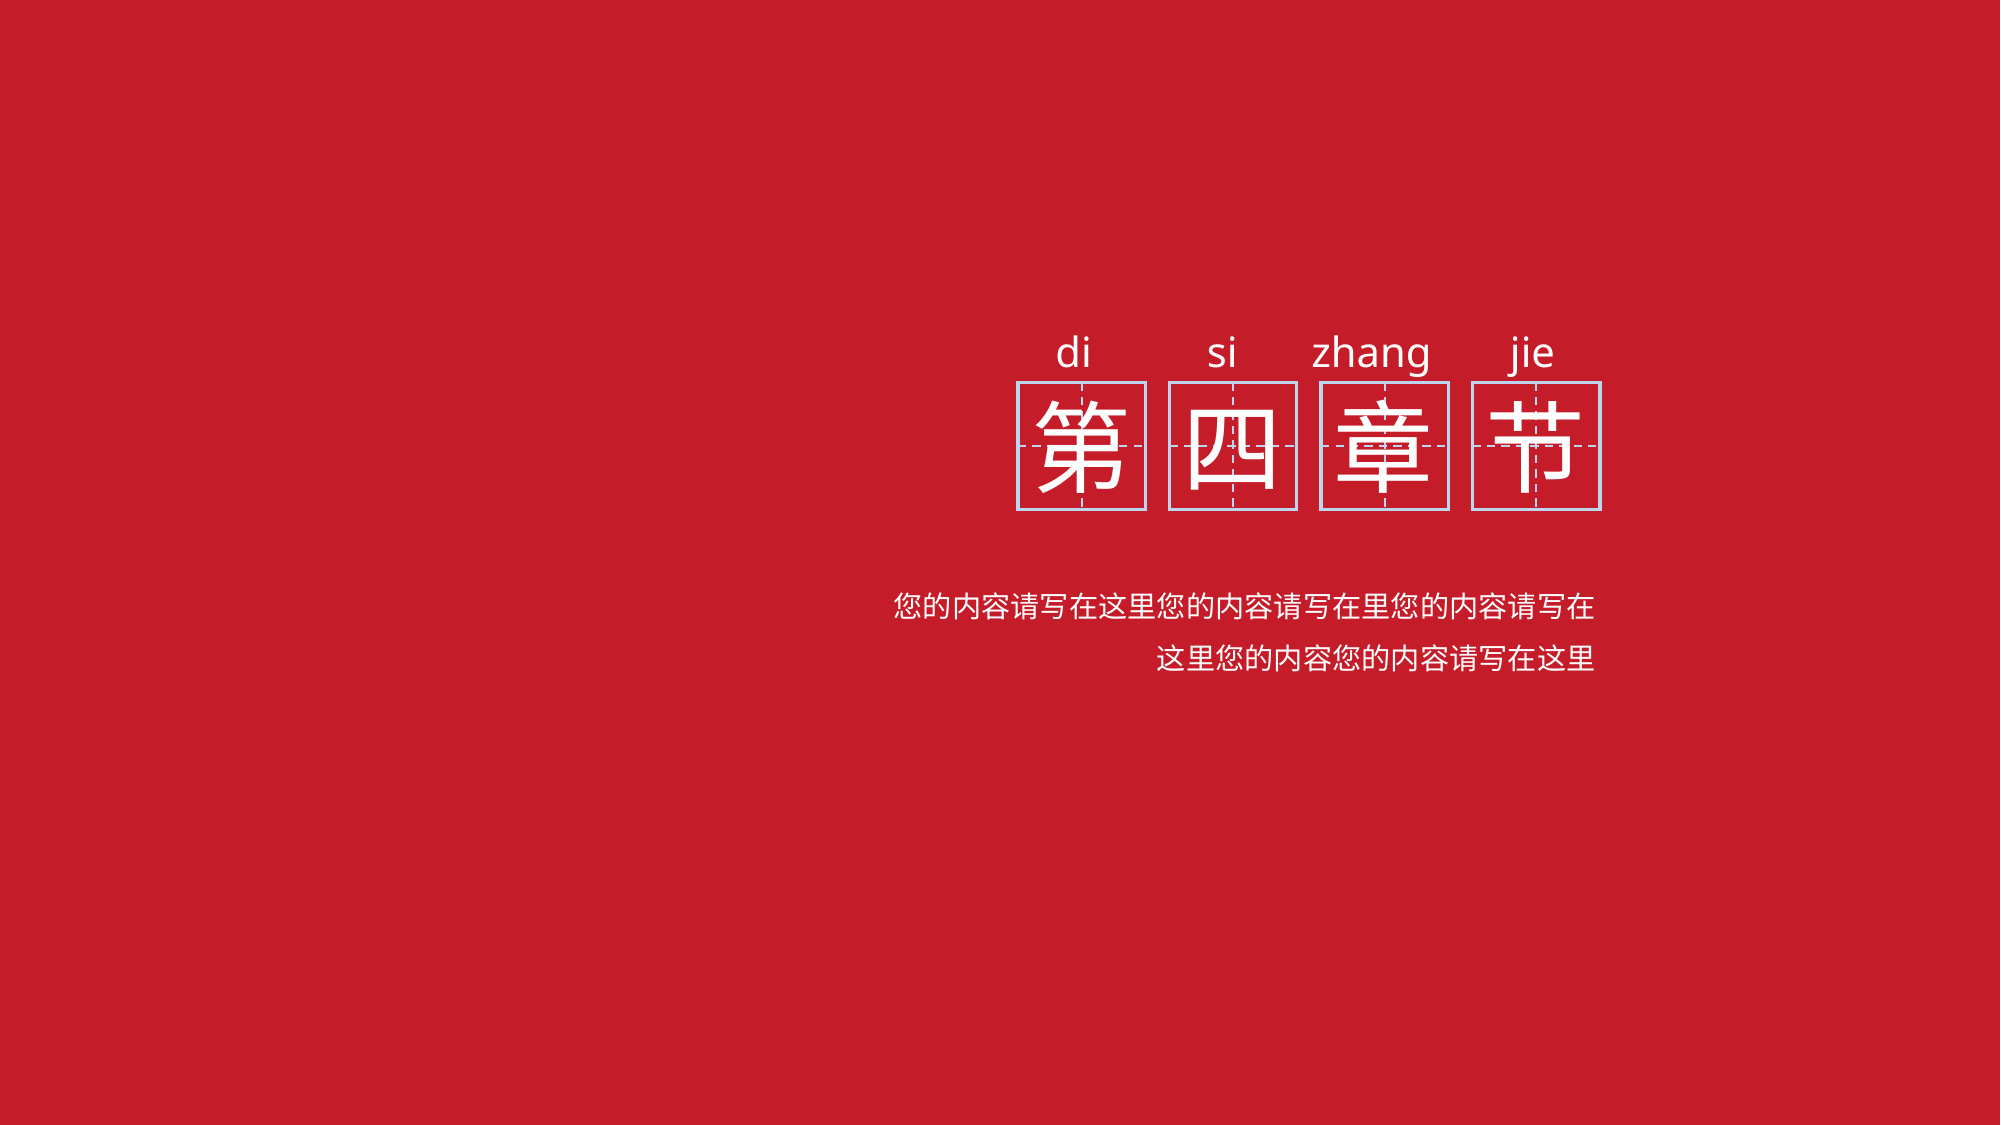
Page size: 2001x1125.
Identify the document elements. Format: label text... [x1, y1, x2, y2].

text_box 您的内容请写在这里您的内容请写在里您的内容请写在这里您的内容您的内容请写在这里 [872, 563, 1611, 685]
text_box 章 [1452, 385, 1460, 515]
text_box si [1192, 318, 1275, 380]
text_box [1320, 382, 1449, 511]
text_box 四 [1167, 378, 1192, 382]
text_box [1472, 382, 1601, 511]
text_box di [1040, 318, 1123, 380]
text_box [0, 0, 2000, 1125]
text_box 节 [1593, 378, 1611, 515]
text_box jie [1495, 318, 1593, 380]
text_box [1169, 382, 1297, 511]
text_box 第 [1123, 378, 1156, 515]
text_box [1017, 382, 1146, 511]
text_box zhang [1296, 318, 1477, 385]
text_box 四 [1301, 385, 1308, 515]
